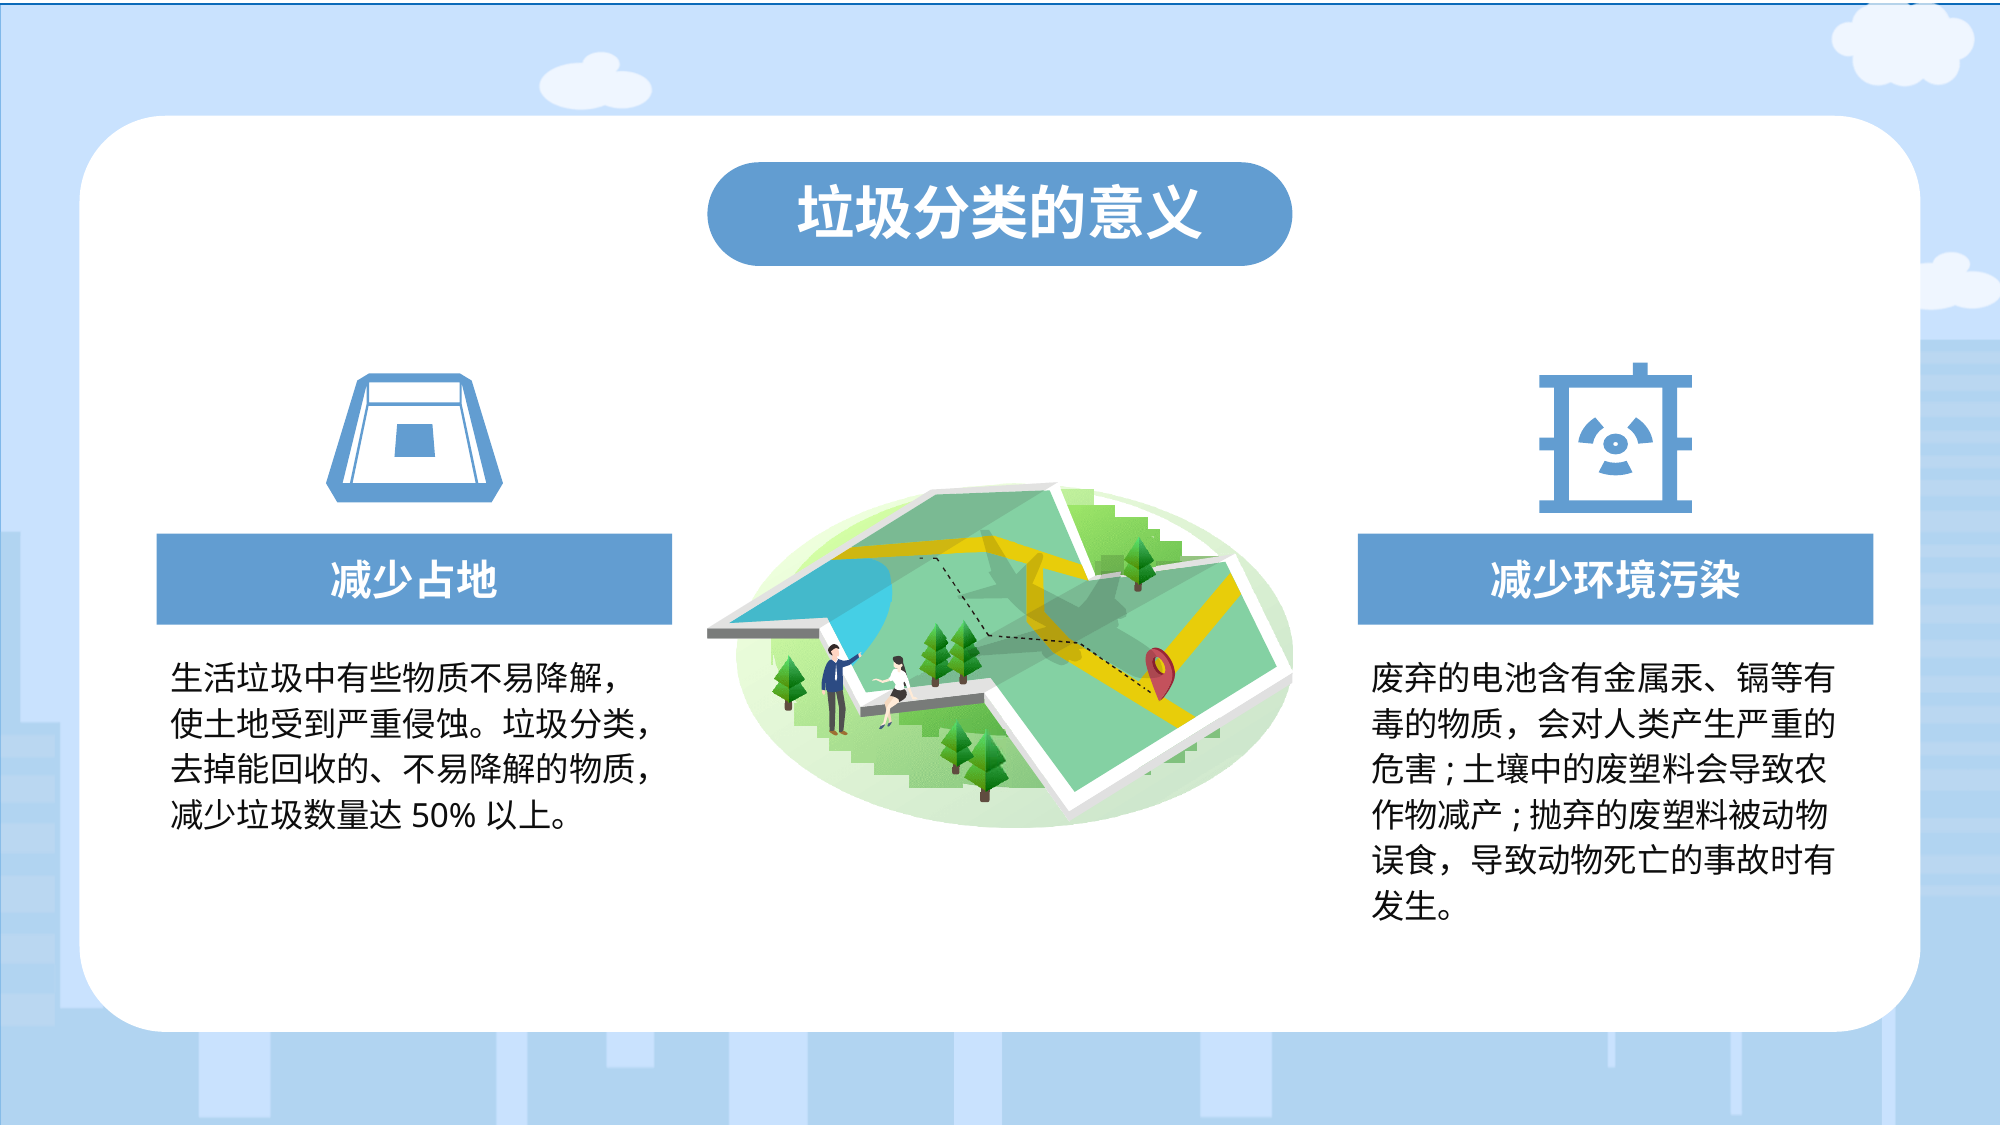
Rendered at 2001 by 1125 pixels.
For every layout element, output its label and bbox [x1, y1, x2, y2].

picture [0, 3, 2000, 1125]
text_box [707, 470, 1293, 828]
